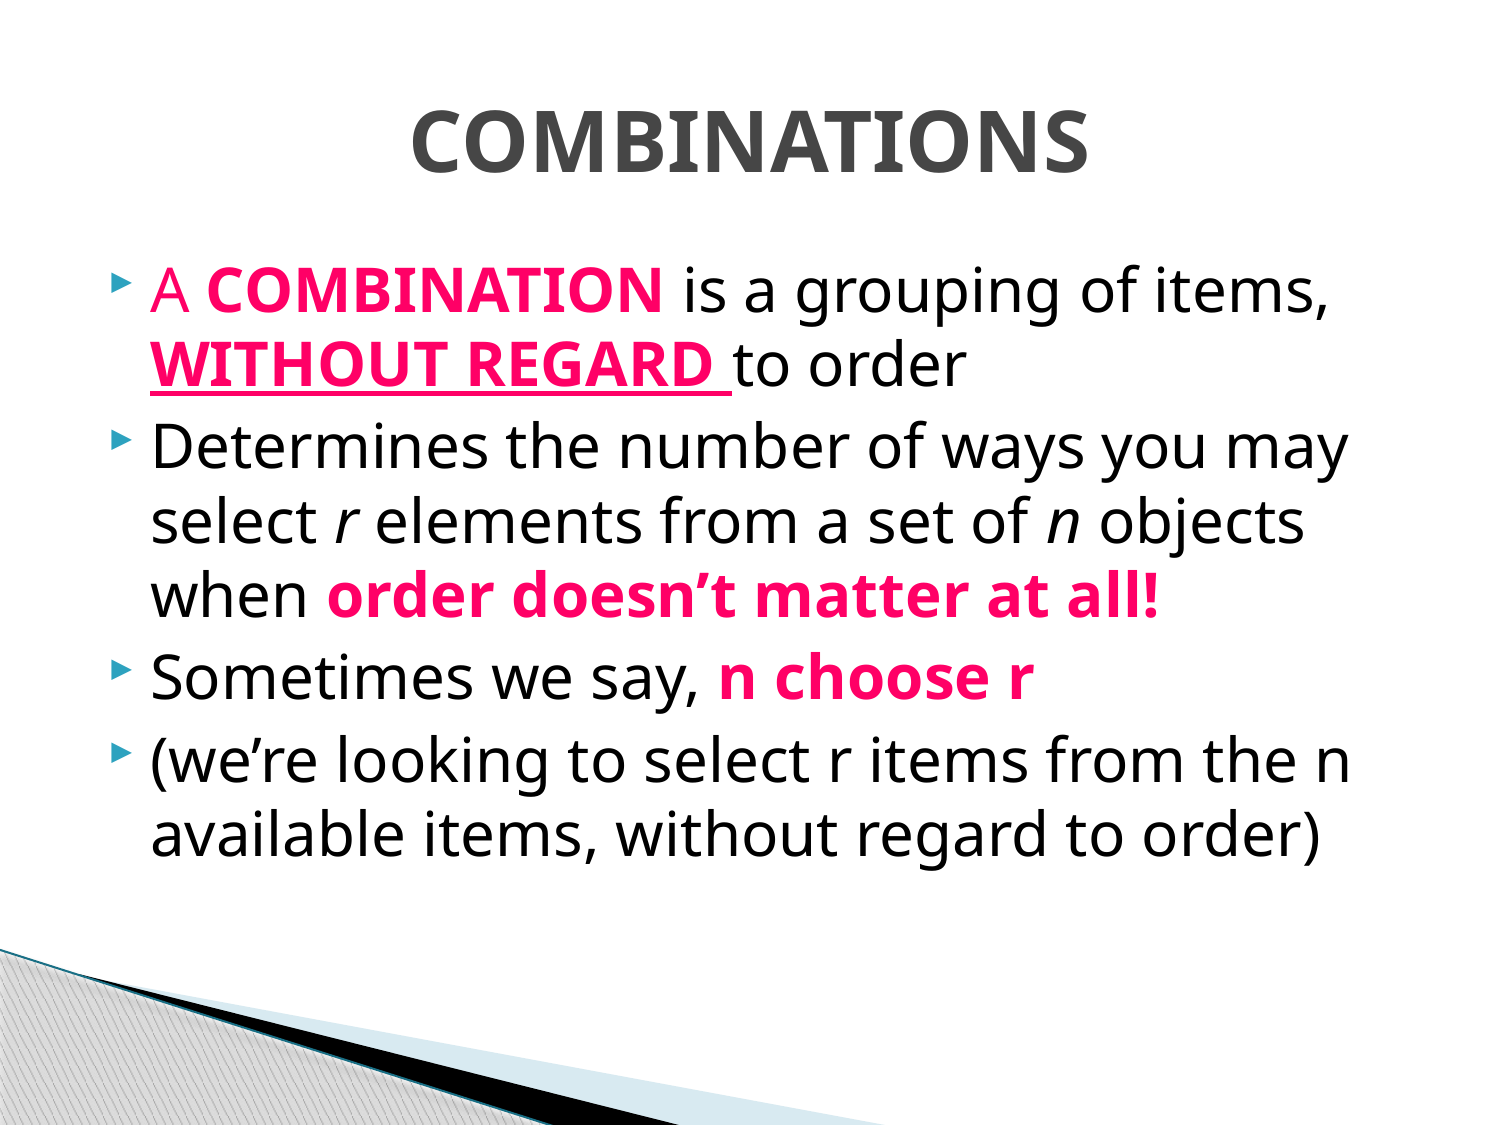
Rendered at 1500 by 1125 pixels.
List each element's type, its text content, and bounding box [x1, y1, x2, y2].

list A COMBINATION is a grouping of items, WITHOUT REGARD to order Determines the number of ways you may select r elements from a set of n objects when order doesn’t matter at all! Sometimes we say, n choose r (we’re looking to select r items from the n available items, without regard to order) [75, 243, 1425, 986]
title COMBINATIONS [75, 45, 1425, 233]
